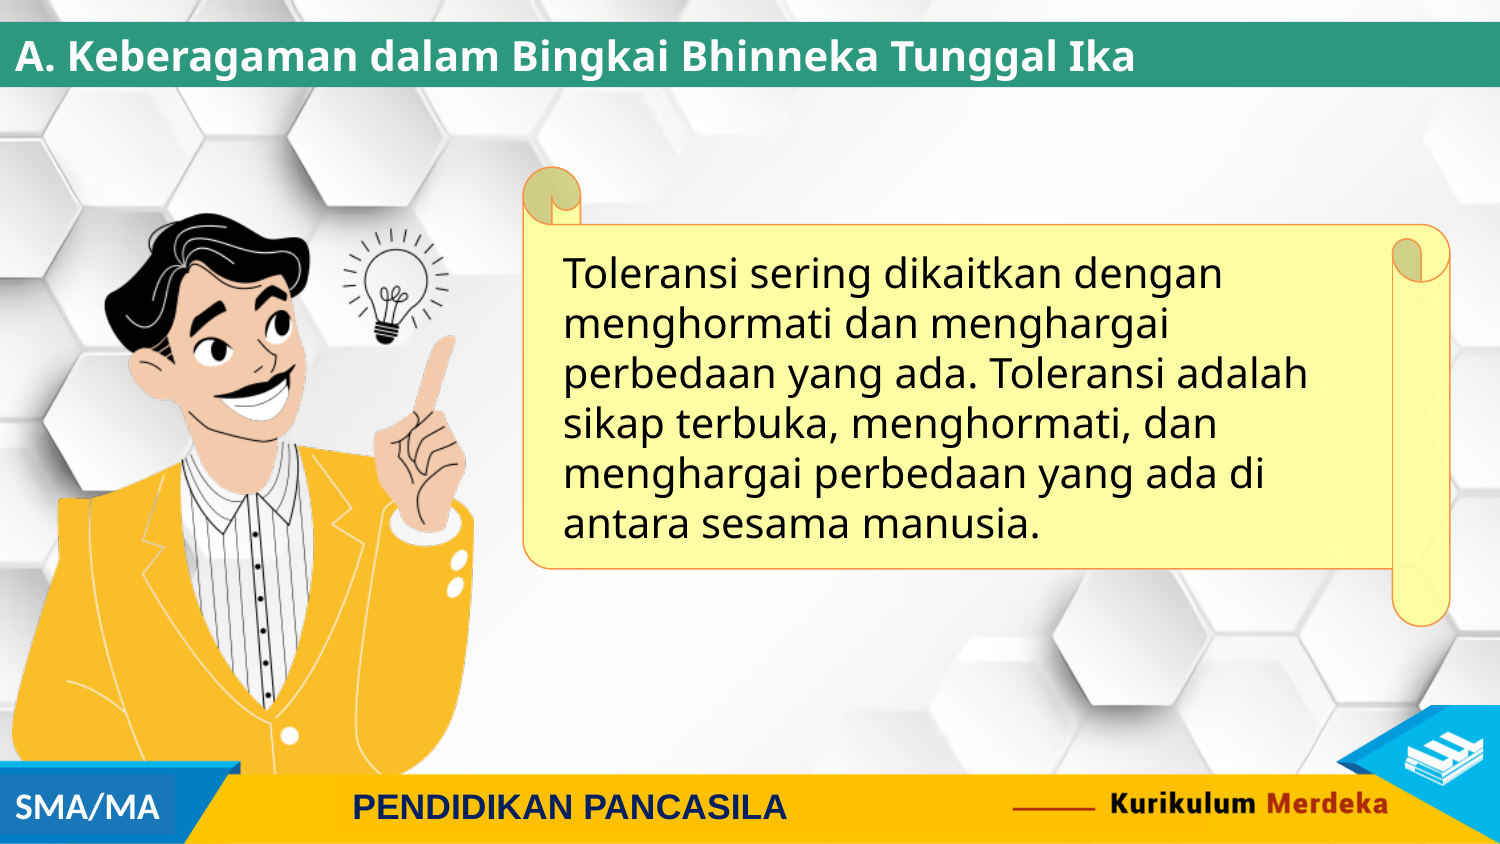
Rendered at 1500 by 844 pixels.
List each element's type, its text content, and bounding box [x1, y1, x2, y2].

text_box A. Keberagaman dalam Bingkai Bhinneka Tunggal Ika [0, 20, 1500, 89]
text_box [0, 705, 1500, 844]
picture [0, 0, 1500, 20]
text_box Toleransi sering dikaitkan dengan menghormati dan menghargai perbedaan yang ada. Toleransi adalah sikap terbuka, menghormati, dan menghargai perbedaan yang ada di antara sesama manusia. [523, 167, 1450, 627]
picture [0, 89, 1500, 705]
